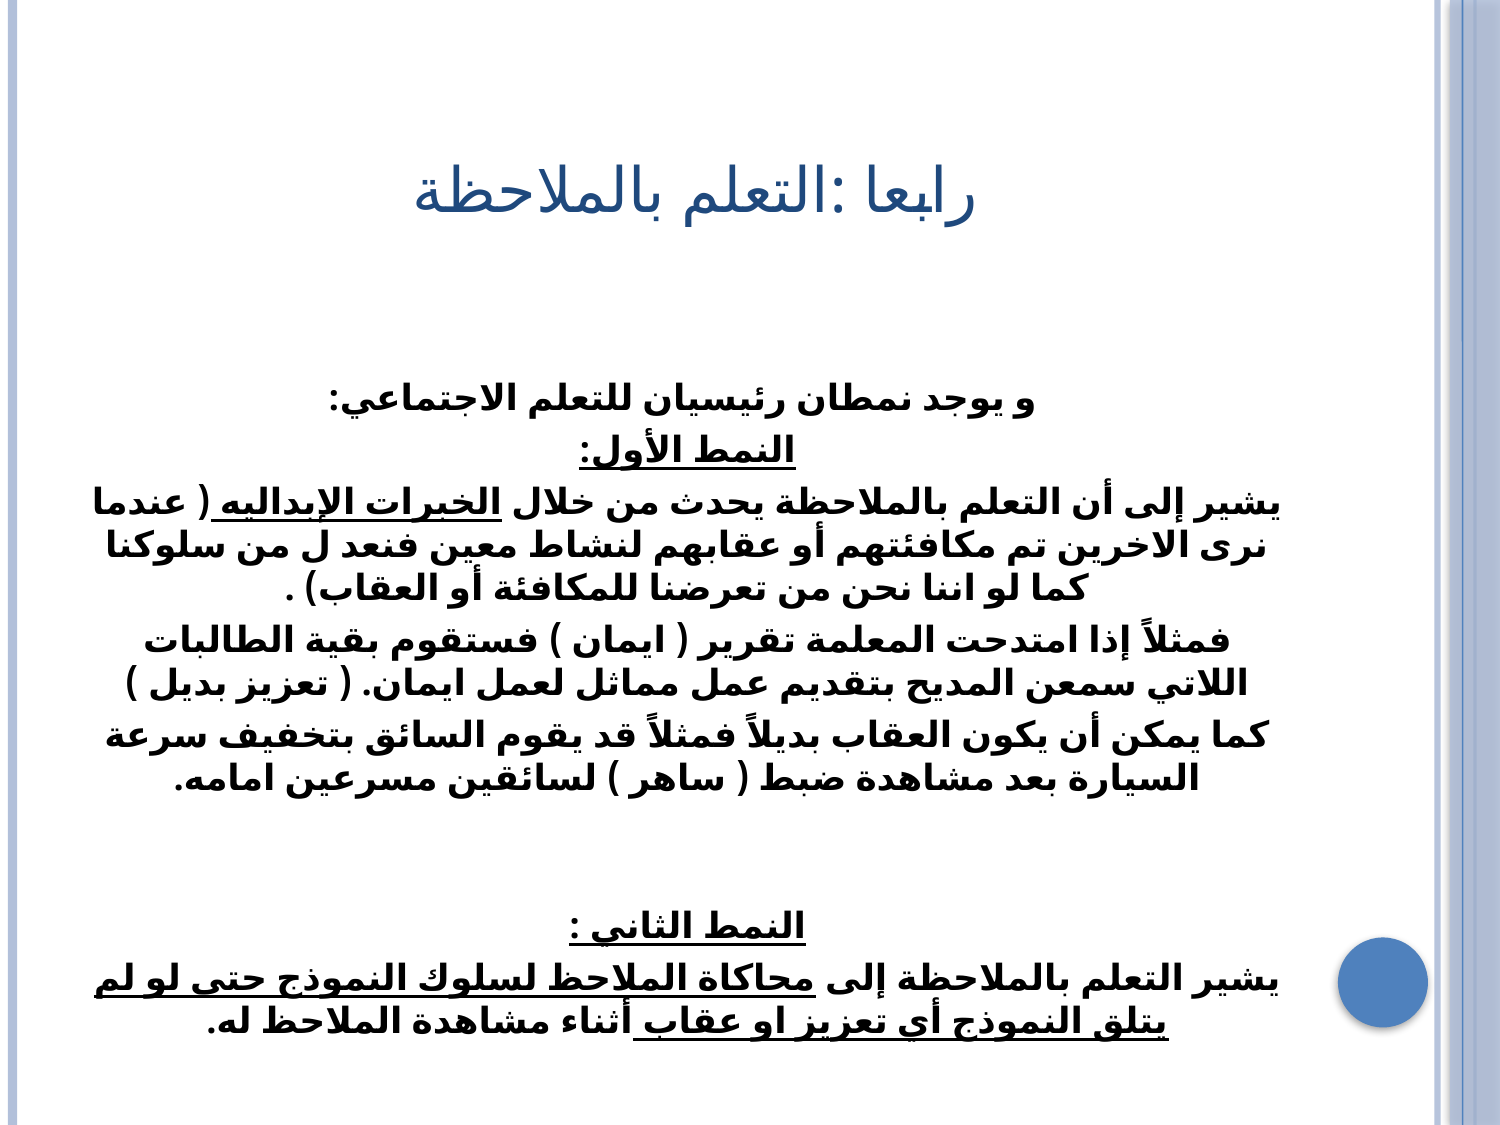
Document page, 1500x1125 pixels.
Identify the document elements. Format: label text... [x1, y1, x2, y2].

title رابعا :التعلم بالملاحظة [75, 45, 1300, 233]
list و يوجد نمطان رئيسيان للتعلم الاجتماعي: النمط الأول: يشير إلى أن التعلم بالملاحظة يحدث من خلال الخبرات الإبداليه ( عندما نرى الاخرين تم مكافئتهم أو عقابهم لنشاط معين فنعد ل من سلوكنا كما لو اننا نحن من تعرضنا للمكافئة أو العقاب) . فمثلاً إذا امتدحت المعلمة تقرير ( ايمان ) فستقوم بقية الطالبات اللاتي سمعن المديح بتقديم عمل مماثل لعمل ايمان. ( تعزيز بديل ) كما يمكن أن يكون العقاب بديلاً فمثلاً قد يقوم السائق بتخفيف سرعة السيارة بعد مشاهدة ضبط ( ساهر ) لسائقين مسرعين امامه. النمط الثاني : يشير التعلم بالملاحظة إلى محاكاة الملاحظ لسلوك النموذج حتى لو لم يتلق النموذج أي تعزيز او عقاب أثناء مشاهدة الملاحظ له. [75, 262, 1300, 1062]
